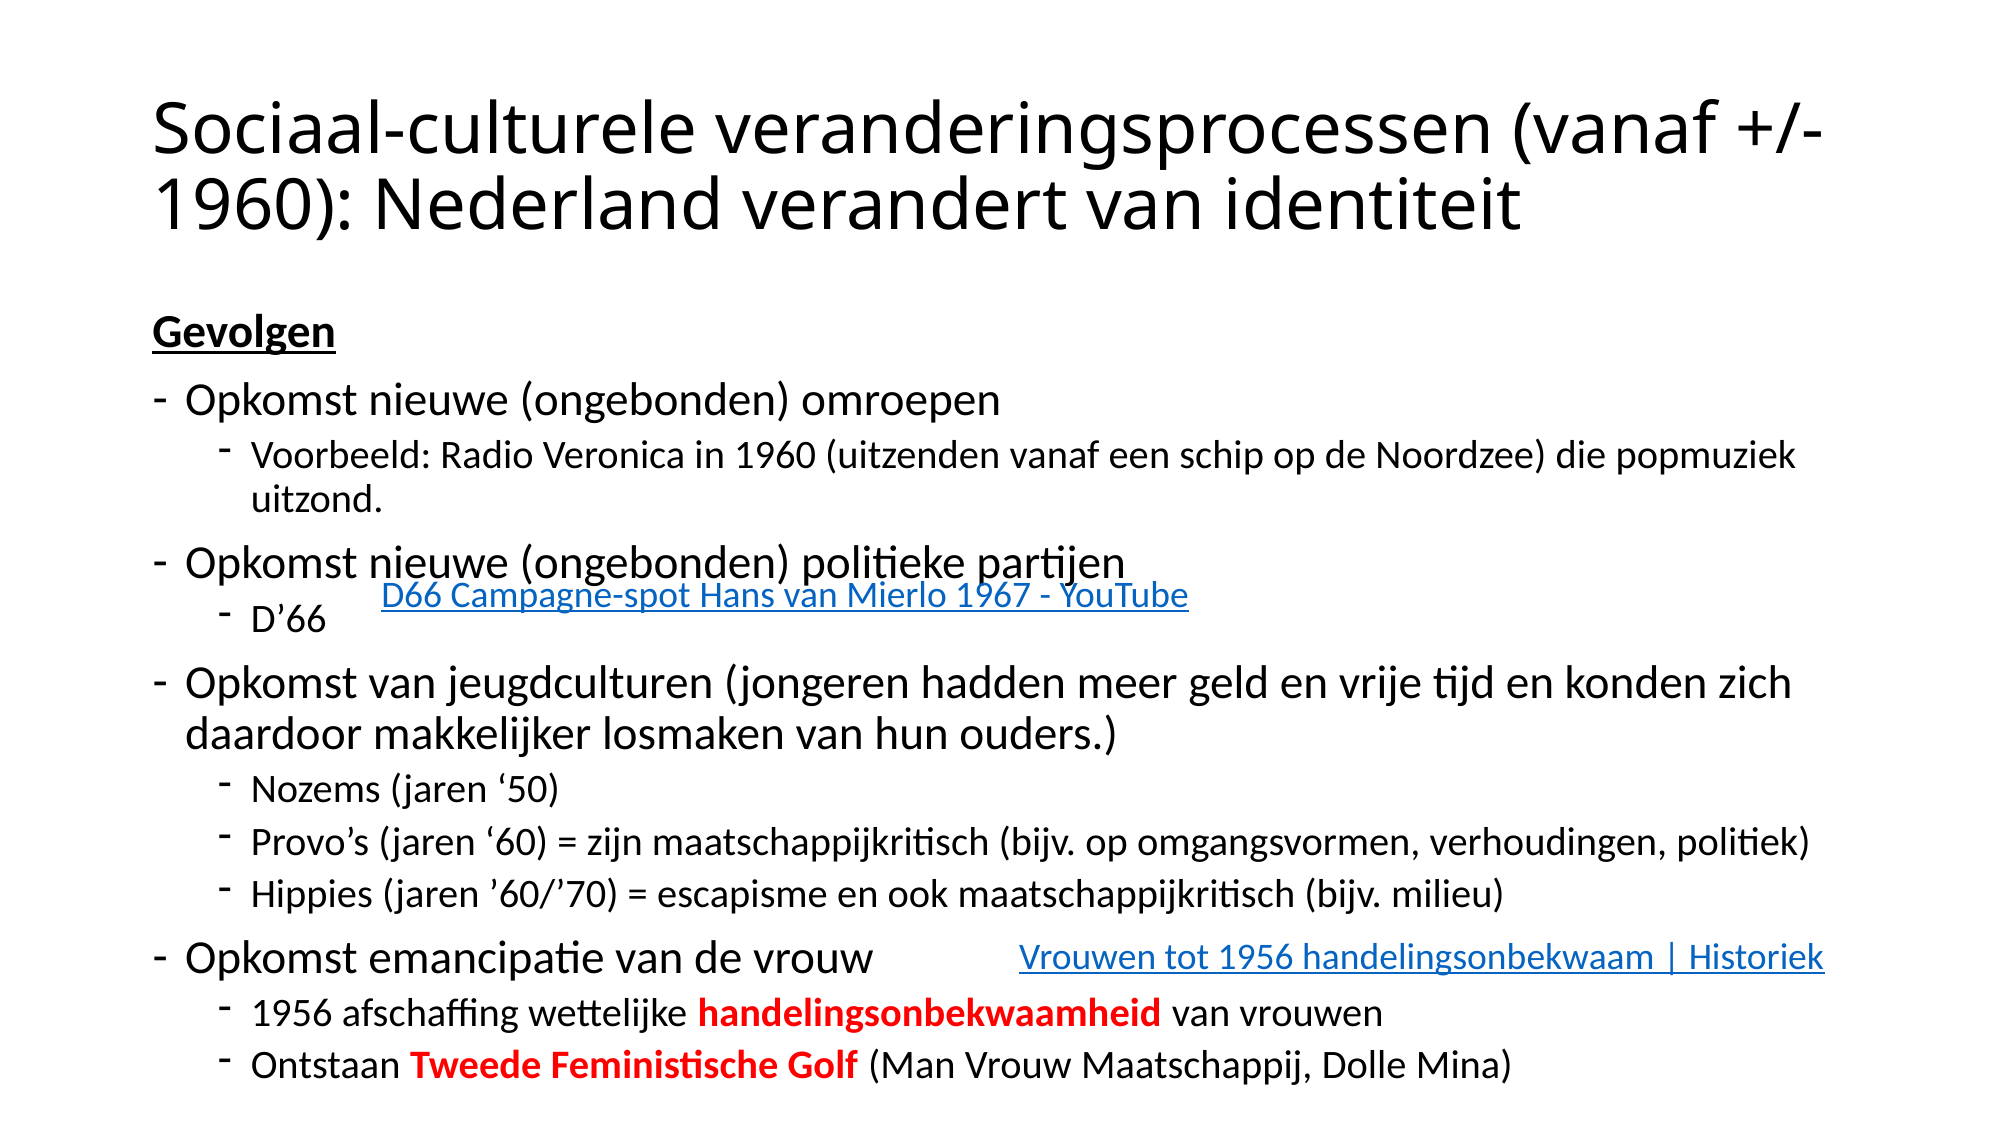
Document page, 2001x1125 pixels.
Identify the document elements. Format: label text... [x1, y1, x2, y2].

text_box D66 Campagne-spot Hans van Mierlo 1967 - YouTube [366, 562, 1205, 622]
text_box Vrouwen tot 1956 handelingsonbekwaam | Historiek [1004, 924, 1840, 985]
list Gevolgen Opkomst nieuwe (ongebonden) omroepen Voorbeeld: Radio Veronica in 1960 (uitzenden vanaf een schip op de Noordzee) die popmuziek uitzond. Opkomst nieuwe (ongebonden) politieke partijen D’66 Opkomst van jeugdculturen (jongeren hadden meer geld en vrije tijd en konden zich daardoor makkelijker losmaken van hun ouders.) Nozems (jaren ‘50) Provo’s (jaren ‘60) = zijn maatschappijkritisch (bijv. op omgangsvormen, verhoudingen, politiek) Hippies (jaren ’60/’70) = escapisme en ook maatschappijkritisch (bijv. milieu) Opkomst emancipatie van de vrouw 1956 afschaffing wettelijke handelingsonbekwaamheid van vrouwen Ontstaan Tweede Feministische Golf (Man Vrouw Maatschappij, Dolle Mina) [137, 299, 1863, 1104]
title Sociaal-culturele veranderingsprocessen (vanaf +/- 1960): Nederland verandert van identiteit [137, 59, 1863, 278]
